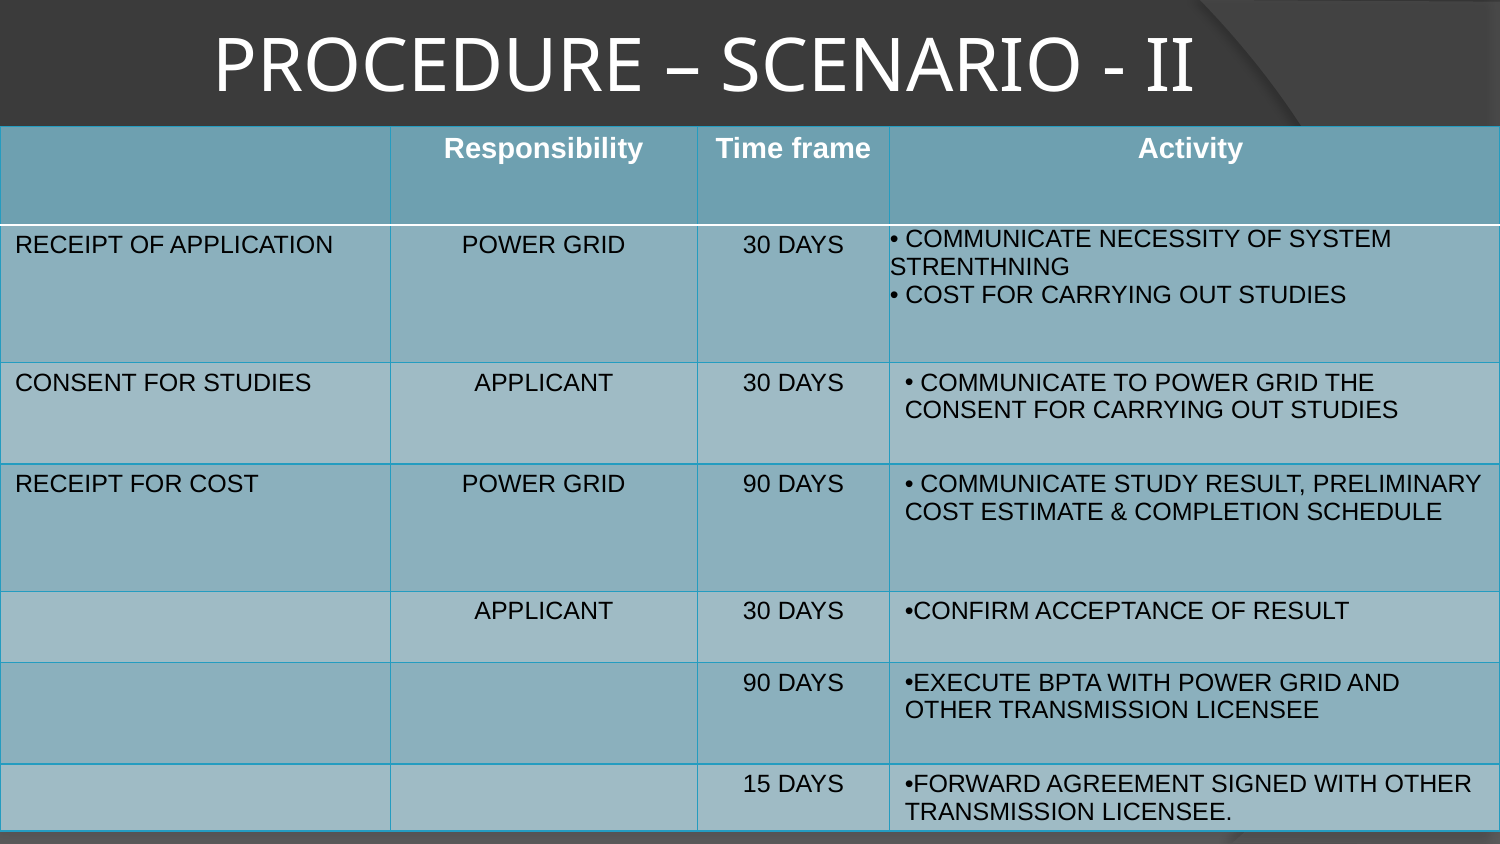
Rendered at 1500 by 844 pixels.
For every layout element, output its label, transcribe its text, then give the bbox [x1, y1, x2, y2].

table_cell POWER GRID [391, 226, 697, 362]
title PROCEDURE – SCENARIO - II [188, 9, 1468, 115]
table_header Activity [890, 127, 1499, 224]
table_cell 15 DAYS [698, 765, 889, 830]
table_cell RECEIPT FOR COST [1, 465, 390, 591]
table_cell COMMUNICATE NECESSITY OF SYSTEM STRENTHNING COST FOR CARRYING OUT STUDIES [890, 226, 1499, 362]
table_cell COMMUNICATE TO POWER GRID THE CONSENT FOR CARRYING OUT STUDIES [890, 363, 1499, 463]
table_cell COMMUNICATE STUDY RESULT, PRELIMINARY COST ESTIMATE & COMPLETION SCHEDULE [890, 465, 1499, 591]
table_cell 90 DAYS [698, 465, 889, 591]
table_cell APPLICANT [391, 363, 697, 463]
table_header Responsibility [391, 127, 697, 224]
table_cell RECEIPT OF APPLICATION [1, 226, 390, 362]
table_cell APPLICANT [391, 592, 697, 662]
table_cell [1, 663, 390, 763]
table_header Time frame [698, 127, 889, 224]
table_header [1, 127, 390, 224]
table_cell CONFIRM ACCEPTANCE OF RESULT [890, 592, 1499, 662]
table_cell [391, 765, 697, 830]
table_cell [1, 765, 390, 830]
table_cell EXECUTE BPTA WITH POWER GRID AND OTHER TRANSMISSION LICENSEE [890, 663, 1499, 763]
table_cell [391, 663, 697, 763]
table_cell [1, 592, 390, 662]
table_cell 30 DAYS [698, 592, 889, 662]
table_cell 30 DAYS [698, 363, 889, 463]
table_cell CONSENT FOR STUDIES [1, 363, 390, 463]
table_cell 90 DAYS [698, 663, 889, 763]
table_cell FORWARD AGREEMENT SIGNED WITH OTHER TRANSMISSION LICENSEE. [890, 765, 1499, 830]
table_cell POWER GRID [391, 465, 697, 591]
table_cell 30 DAYS [698, 226, 889, 362]
